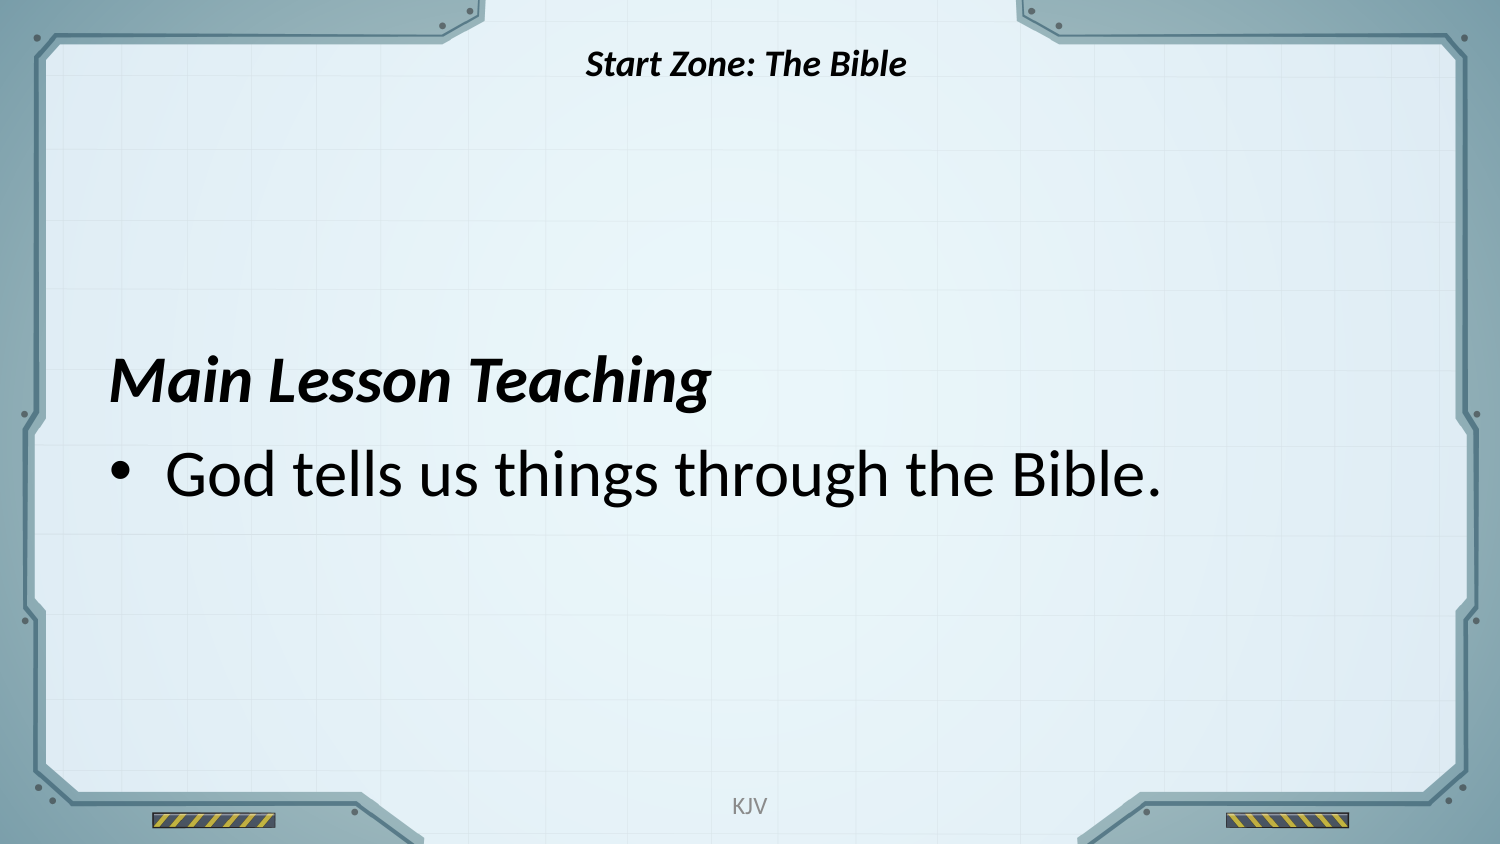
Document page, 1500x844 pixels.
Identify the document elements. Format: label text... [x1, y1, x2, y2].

footer KJV [512, 782, 988, 828]
list Main Lesson Teaching God tells us things through the Bible. [94, 142, 1408, 704]
text_box Start Zone: The Bible [502, 31, 992, 91]
picture [0, 0, 1500, 844]
